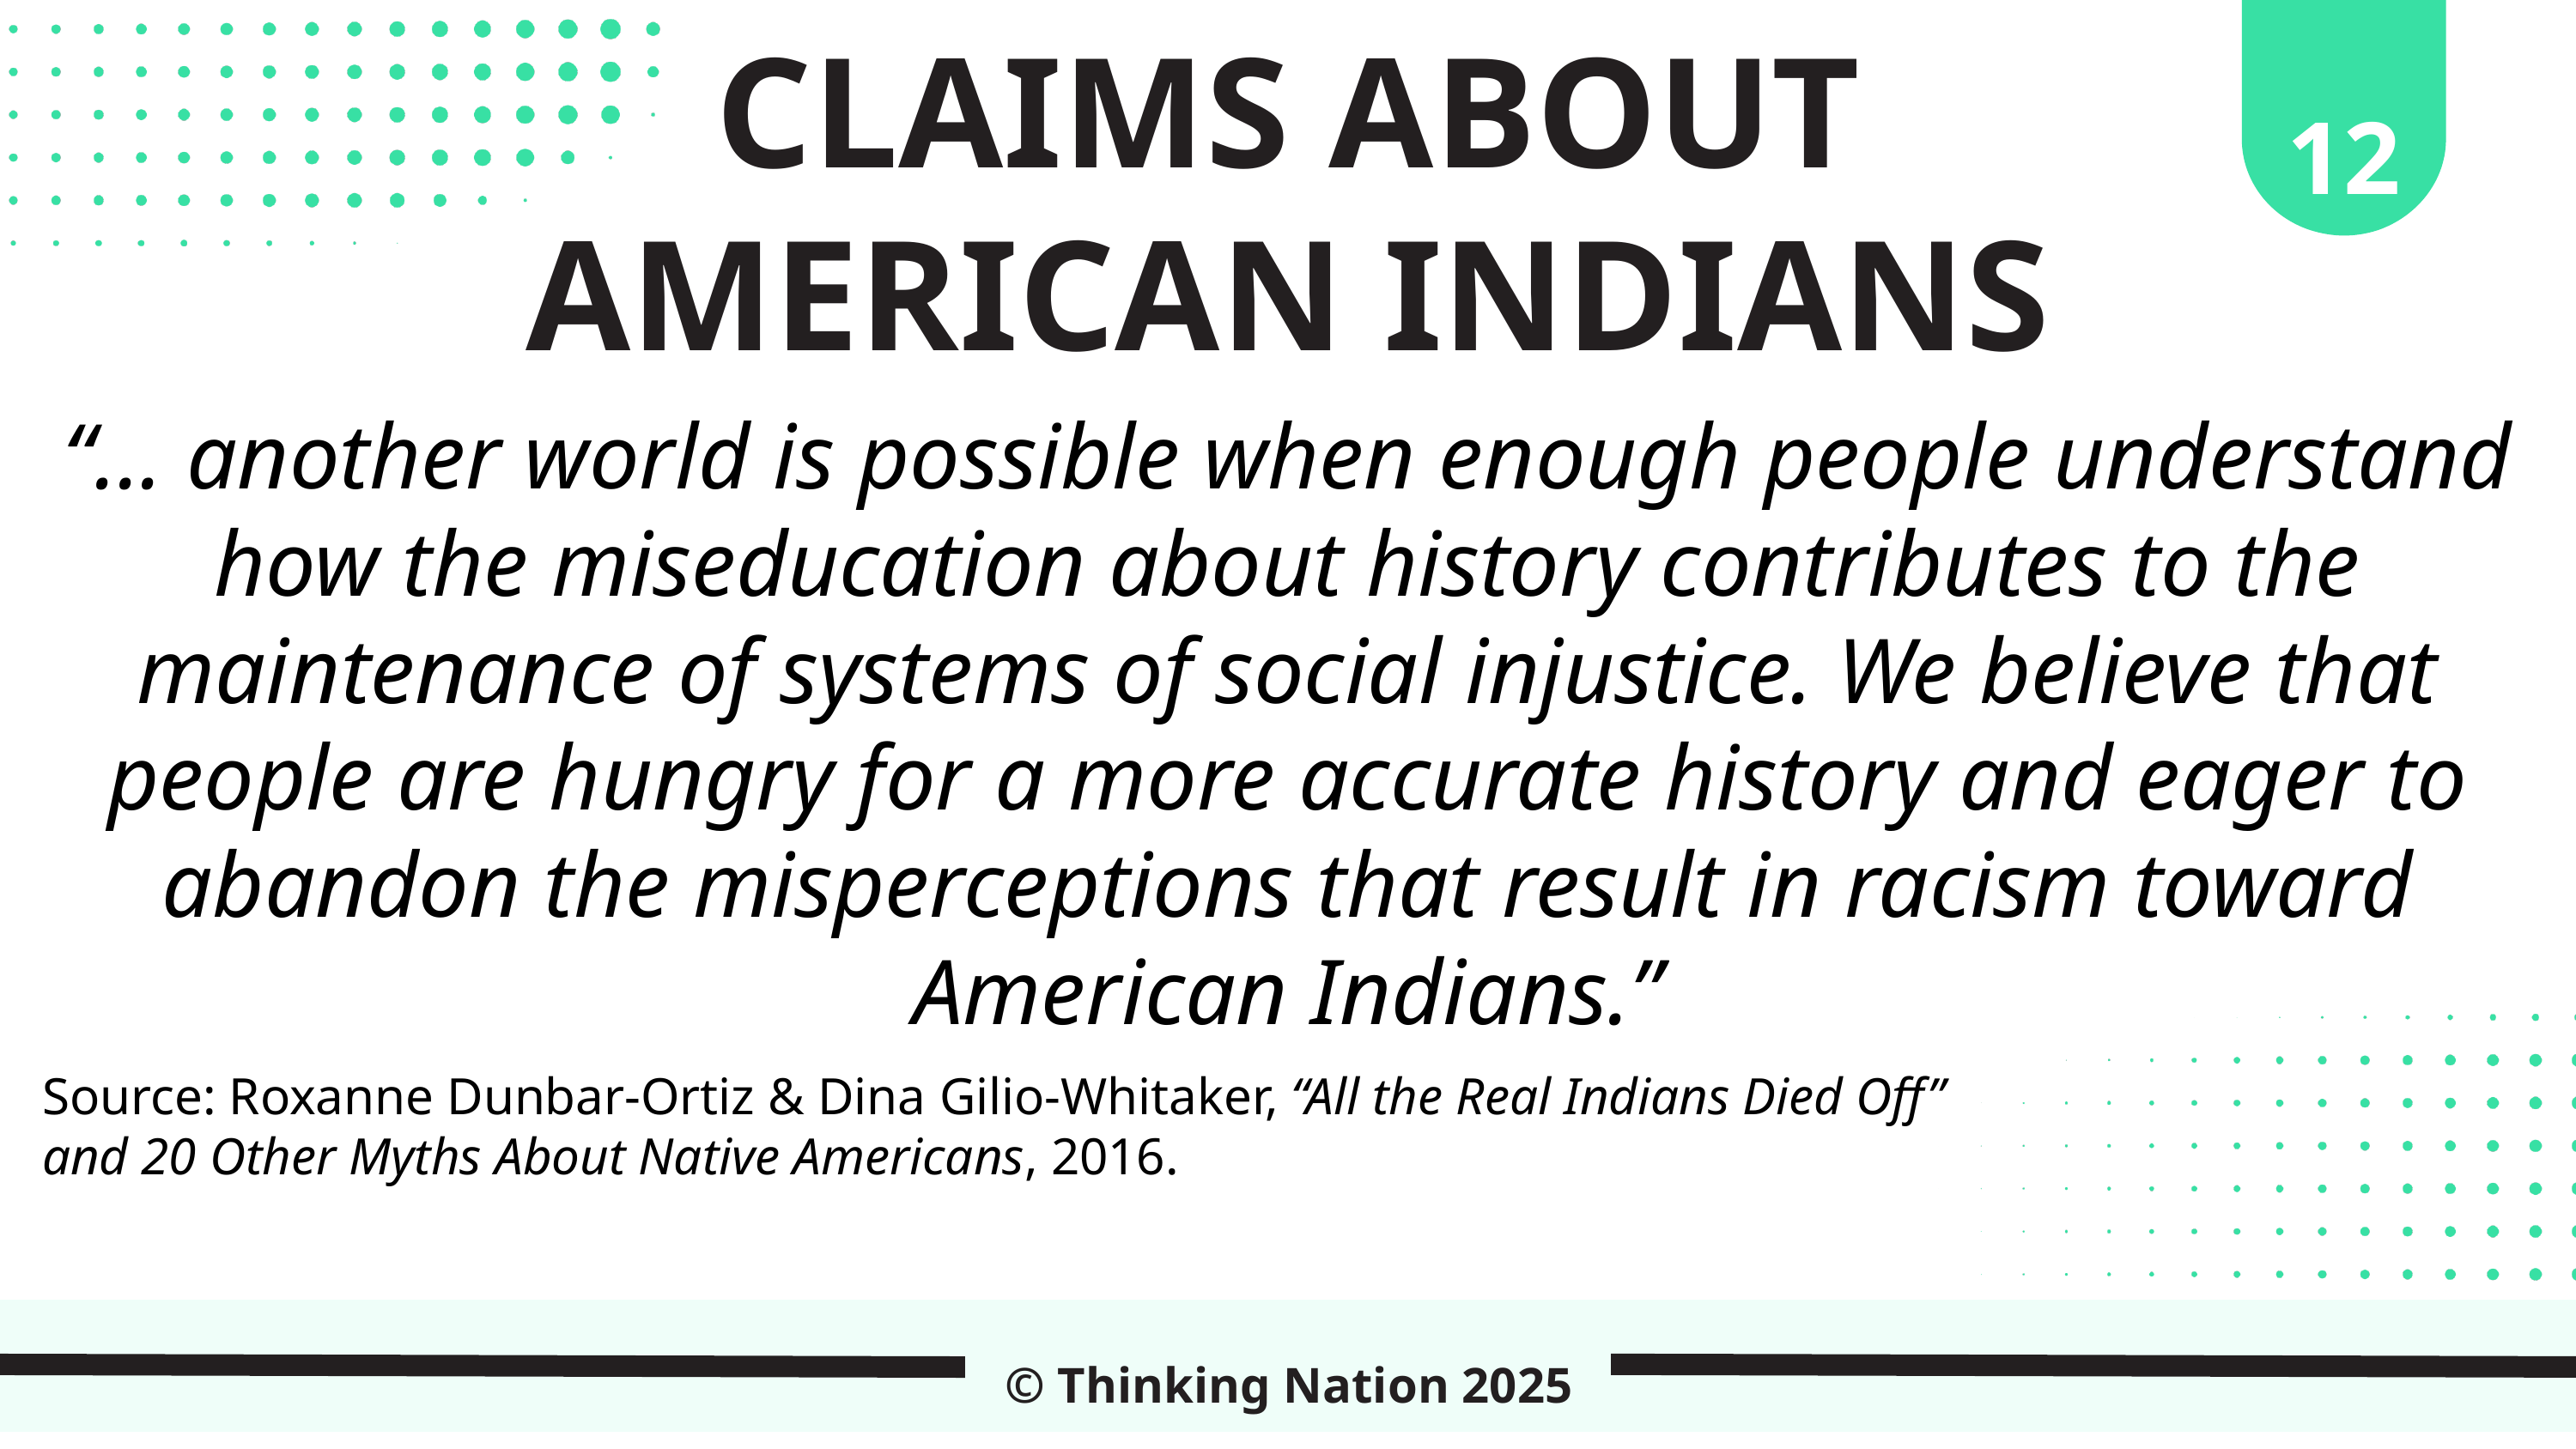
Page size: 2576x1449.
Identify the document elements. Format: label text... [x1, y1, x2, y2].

text_box “... another world is possible when enough people understand how the miseducation about history contributes to the maintenance of systems of social injustice. We believe that people are hungry for a more accurate history and eager to abandon the misperceptions that result in racism toward American Indians.” Source: Roxanne Dunbar-Ortiz & Dina Gilio-Whitaker, “All the Real Indians Died Off” and 20 Other Myths About Native Americans, 2016. [42, 399, 2534, 1185]
text_box CLAIMS ABOUT AMERICAN INDIANS [359, 15, 2217, 381]
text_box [0, 1299, 2576, 1433]
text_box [2233, 0, 2455, 236]
text_box [1938, 1013, 2576, 1299]
text_box [0, 0, 660, 246]
